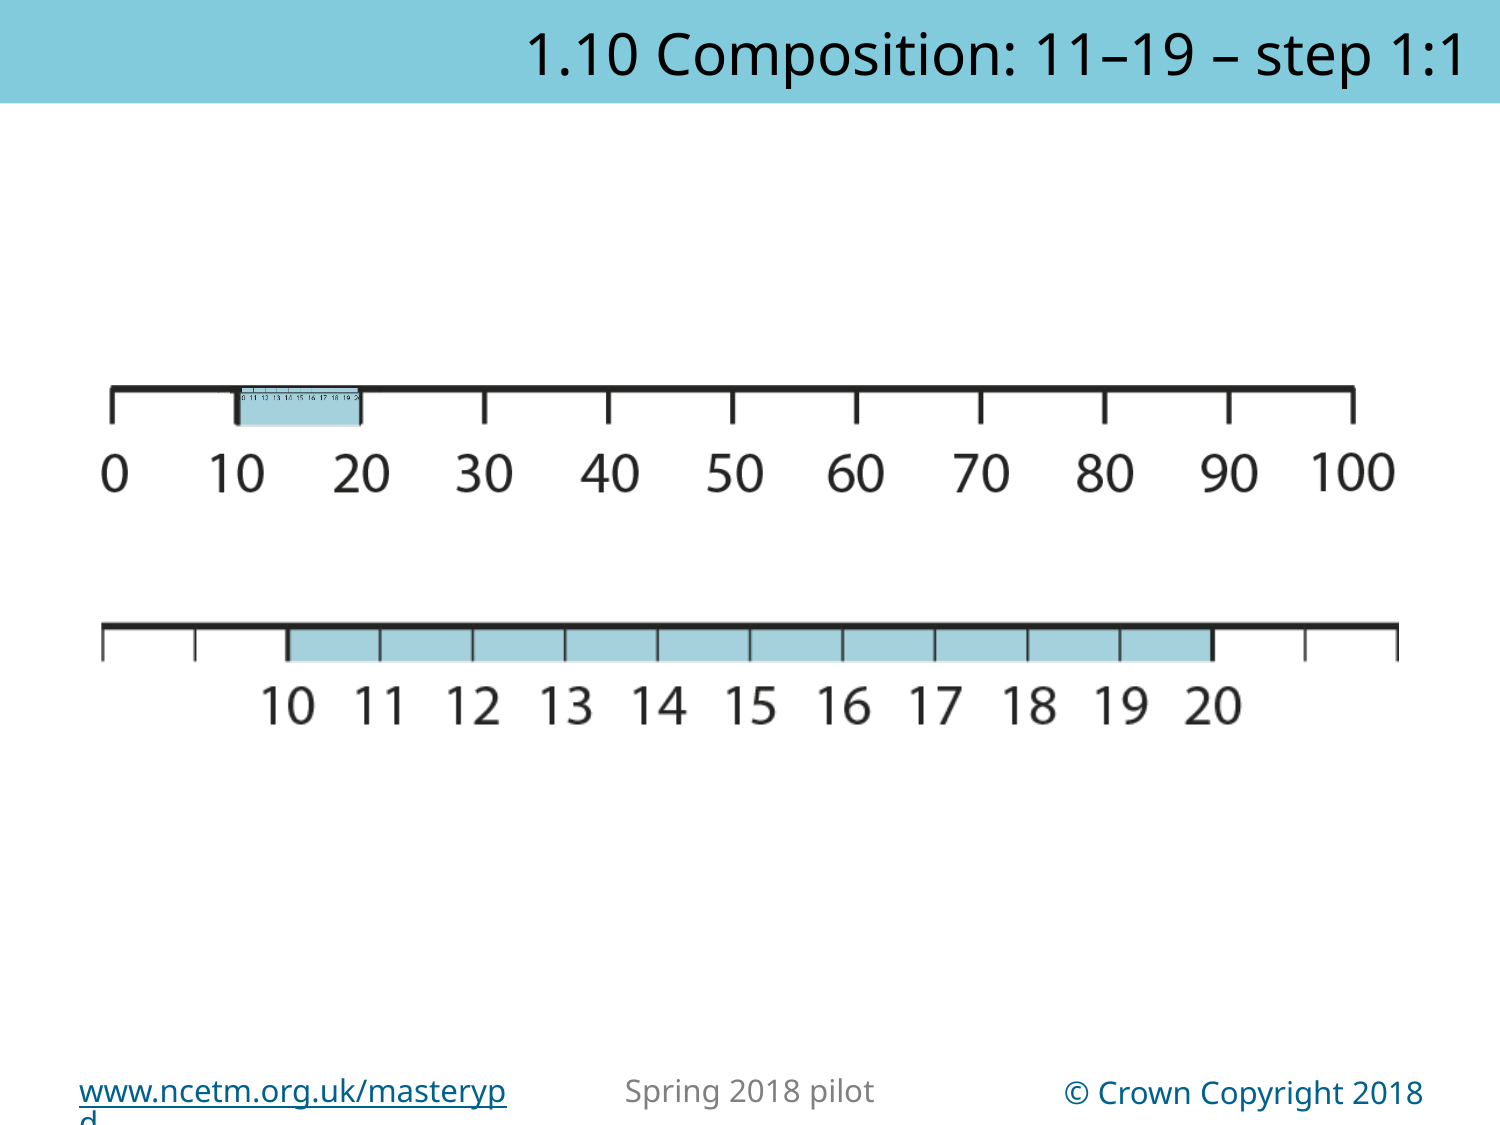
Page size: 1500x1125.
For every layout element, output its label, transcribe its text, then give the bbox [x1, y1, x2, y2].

picture [100, 385, 1400, 587]
list 1.10 Composition: 11–19 – step 1:1 [0, 0, 1500, 104]
picture [100, 609, 1399, 740]
